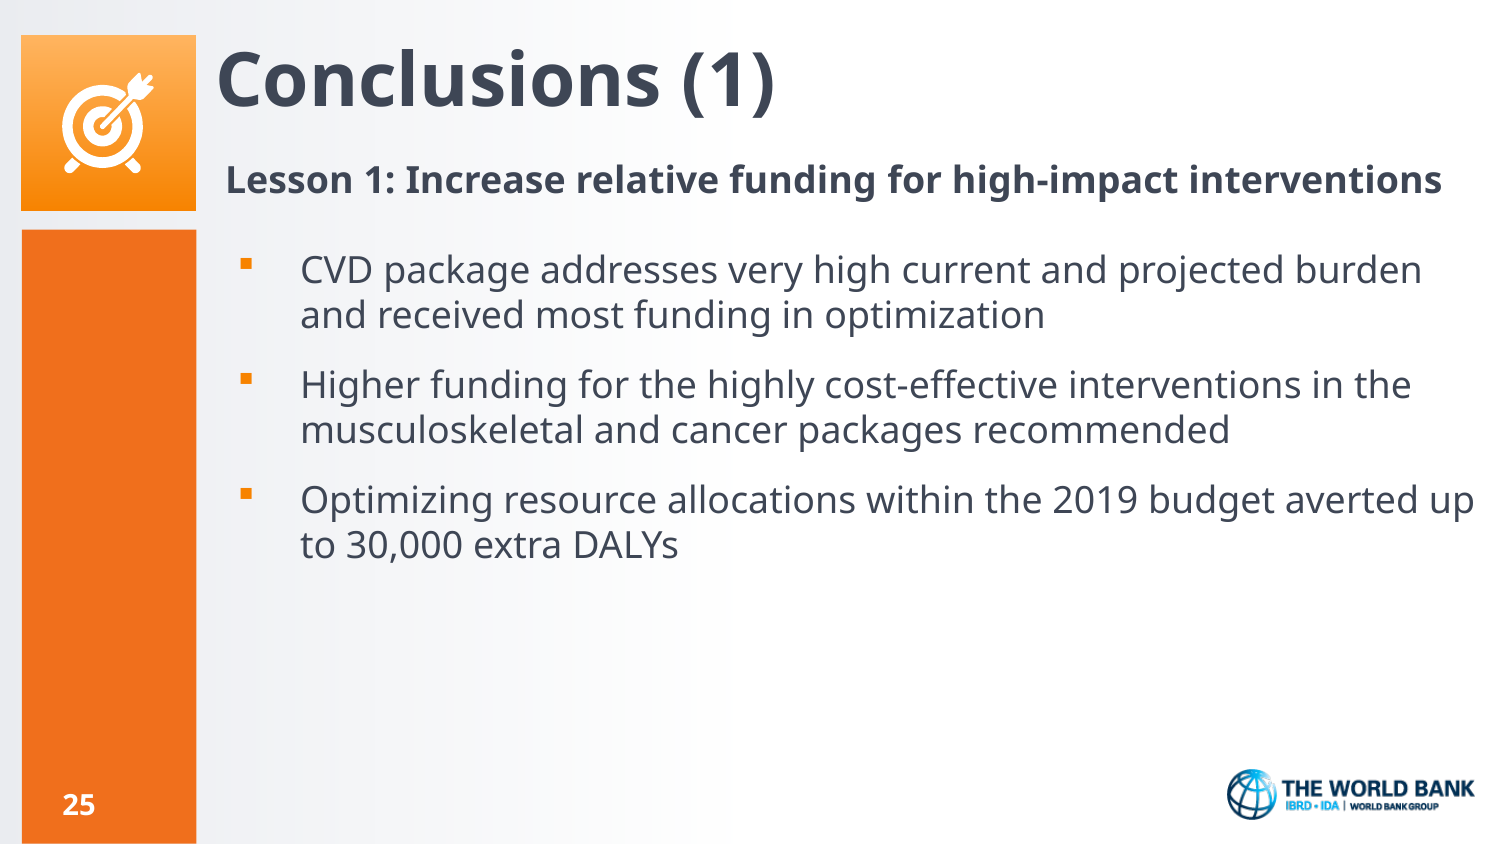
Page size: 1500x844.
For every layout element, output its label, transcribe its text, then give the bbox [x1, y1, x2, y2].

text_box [61, 72, 154, 174]
title Conclusions (1) [215, 23, 1440, 123]
text_box Lesson 1: Increase relative funding for high-impact interventions CVD package addresses very high current and projected burden and received most funding in optimization Higher funding for the highly cost-effective interventions in the musculoskeletal and cancer packages recommended Optimizing resource allocations within the 2019 budget averted up to 30,000 extra DALYs [224, 155, 1479, 822]
